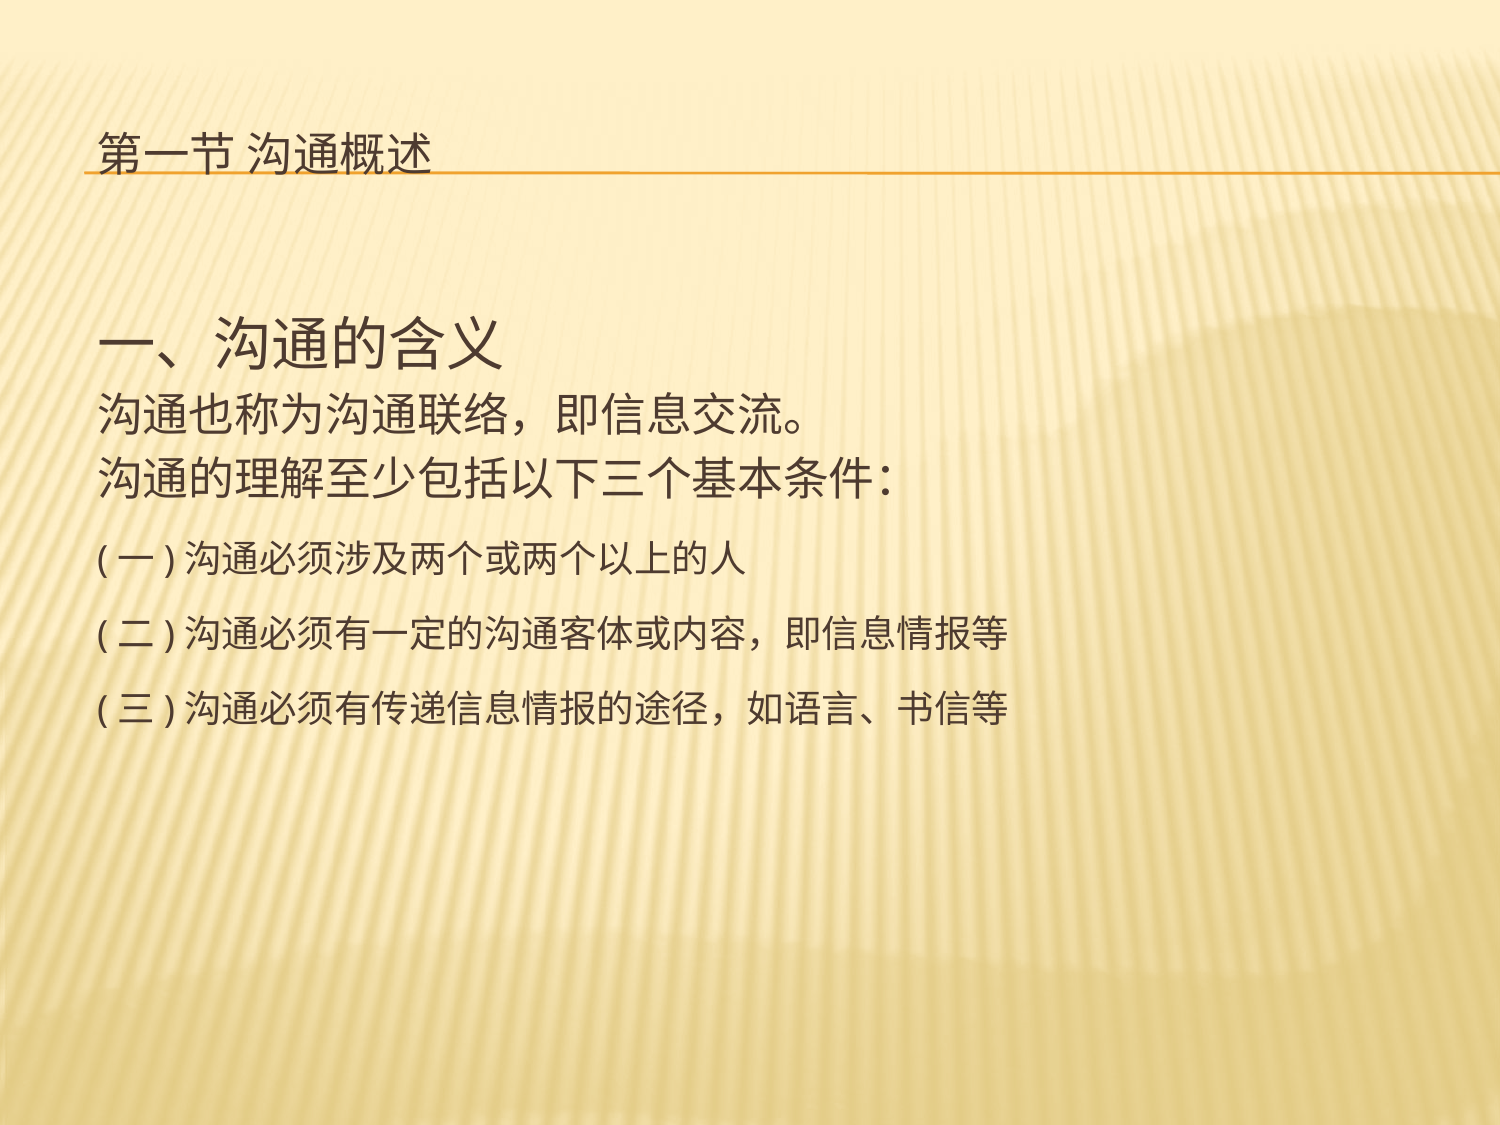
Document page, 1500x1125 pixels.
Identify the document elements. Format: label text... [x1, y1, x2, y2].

title 第一节 沟通概述 [82, 117, 1432, 245]
list 一、沟通的含义 沟通也称为沟通联络，即信息交流。 沟通的理解至少包括以下三个基本条件： (一)沟通必须涉及两个或两个以上的人 (二)沟通必须有一定的沟通客体或内容，即信息情报等 (三)沟通必须有传递信息情报的途径，如语言、书信等 [81, 264, 1433, 1060]
